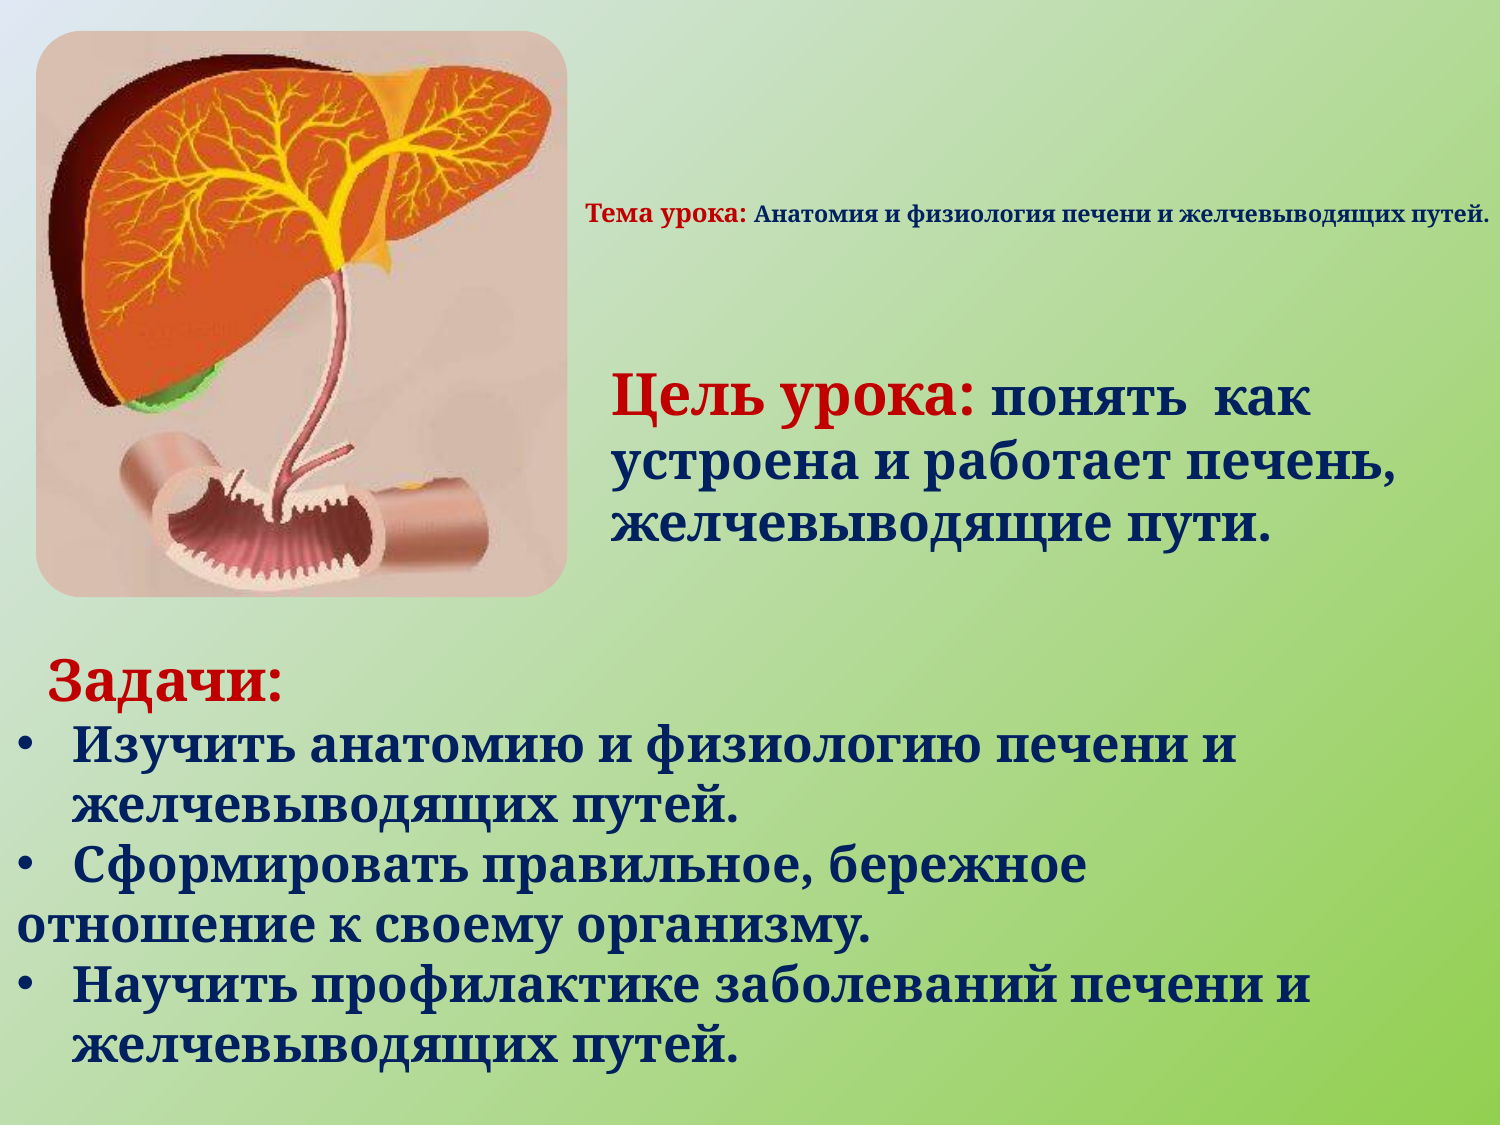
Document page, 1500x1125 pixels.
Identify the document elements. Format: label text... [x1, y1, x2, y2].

picture [35, 30, 568, 598]
text_box Цель урока: понять как устроена и работает печень, желчевыводящие пути. [596, 349, 1500, 560]
title Тема урока: Анатомия и физиология печени и желчевыводящих путей. [571, 184, 1500, 303]
text_box Задачи: Изучить анатомию и физиологию печени и желчевыводящих путей. Сформировать правильное, бережное отношение к своему организму. Научить профилактике заболеваний печени и желчевыводящих путей. [1, 635, 1500, 1081]
